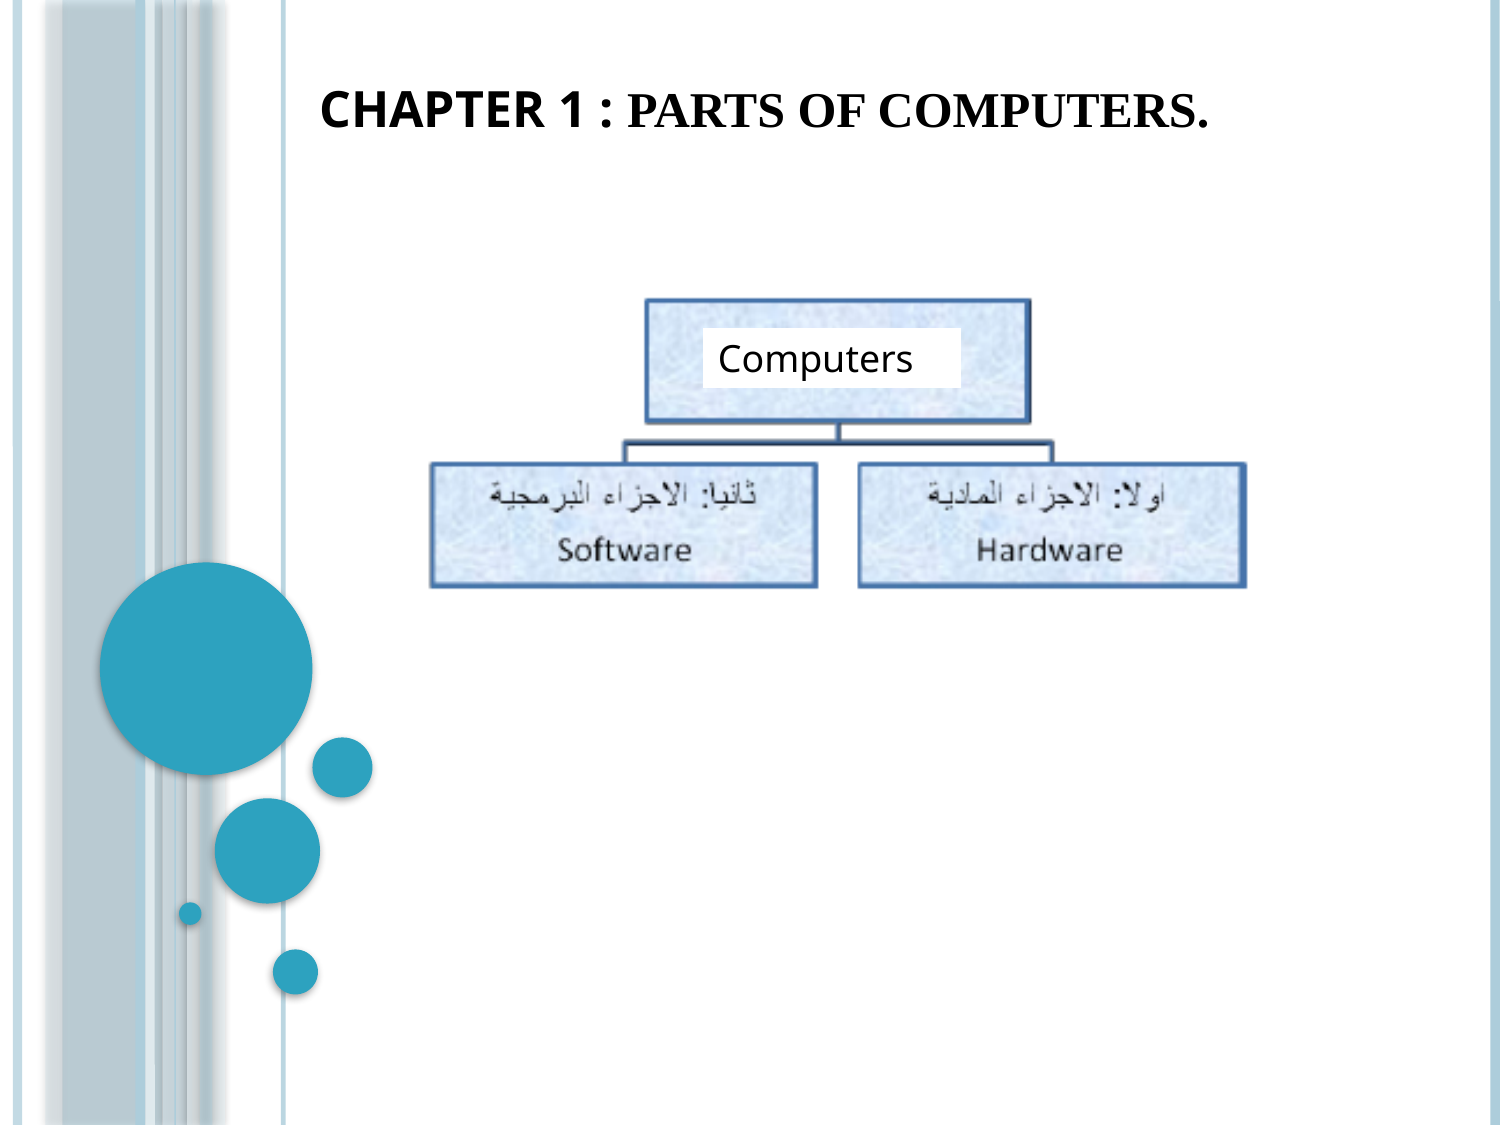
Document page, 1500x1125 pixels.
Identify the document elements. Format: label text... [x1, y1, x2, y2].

text_box Chapter 1 : Parts of Computers. [304, 70, 1407, 190]
picture [315, 292, 1403, 634]
